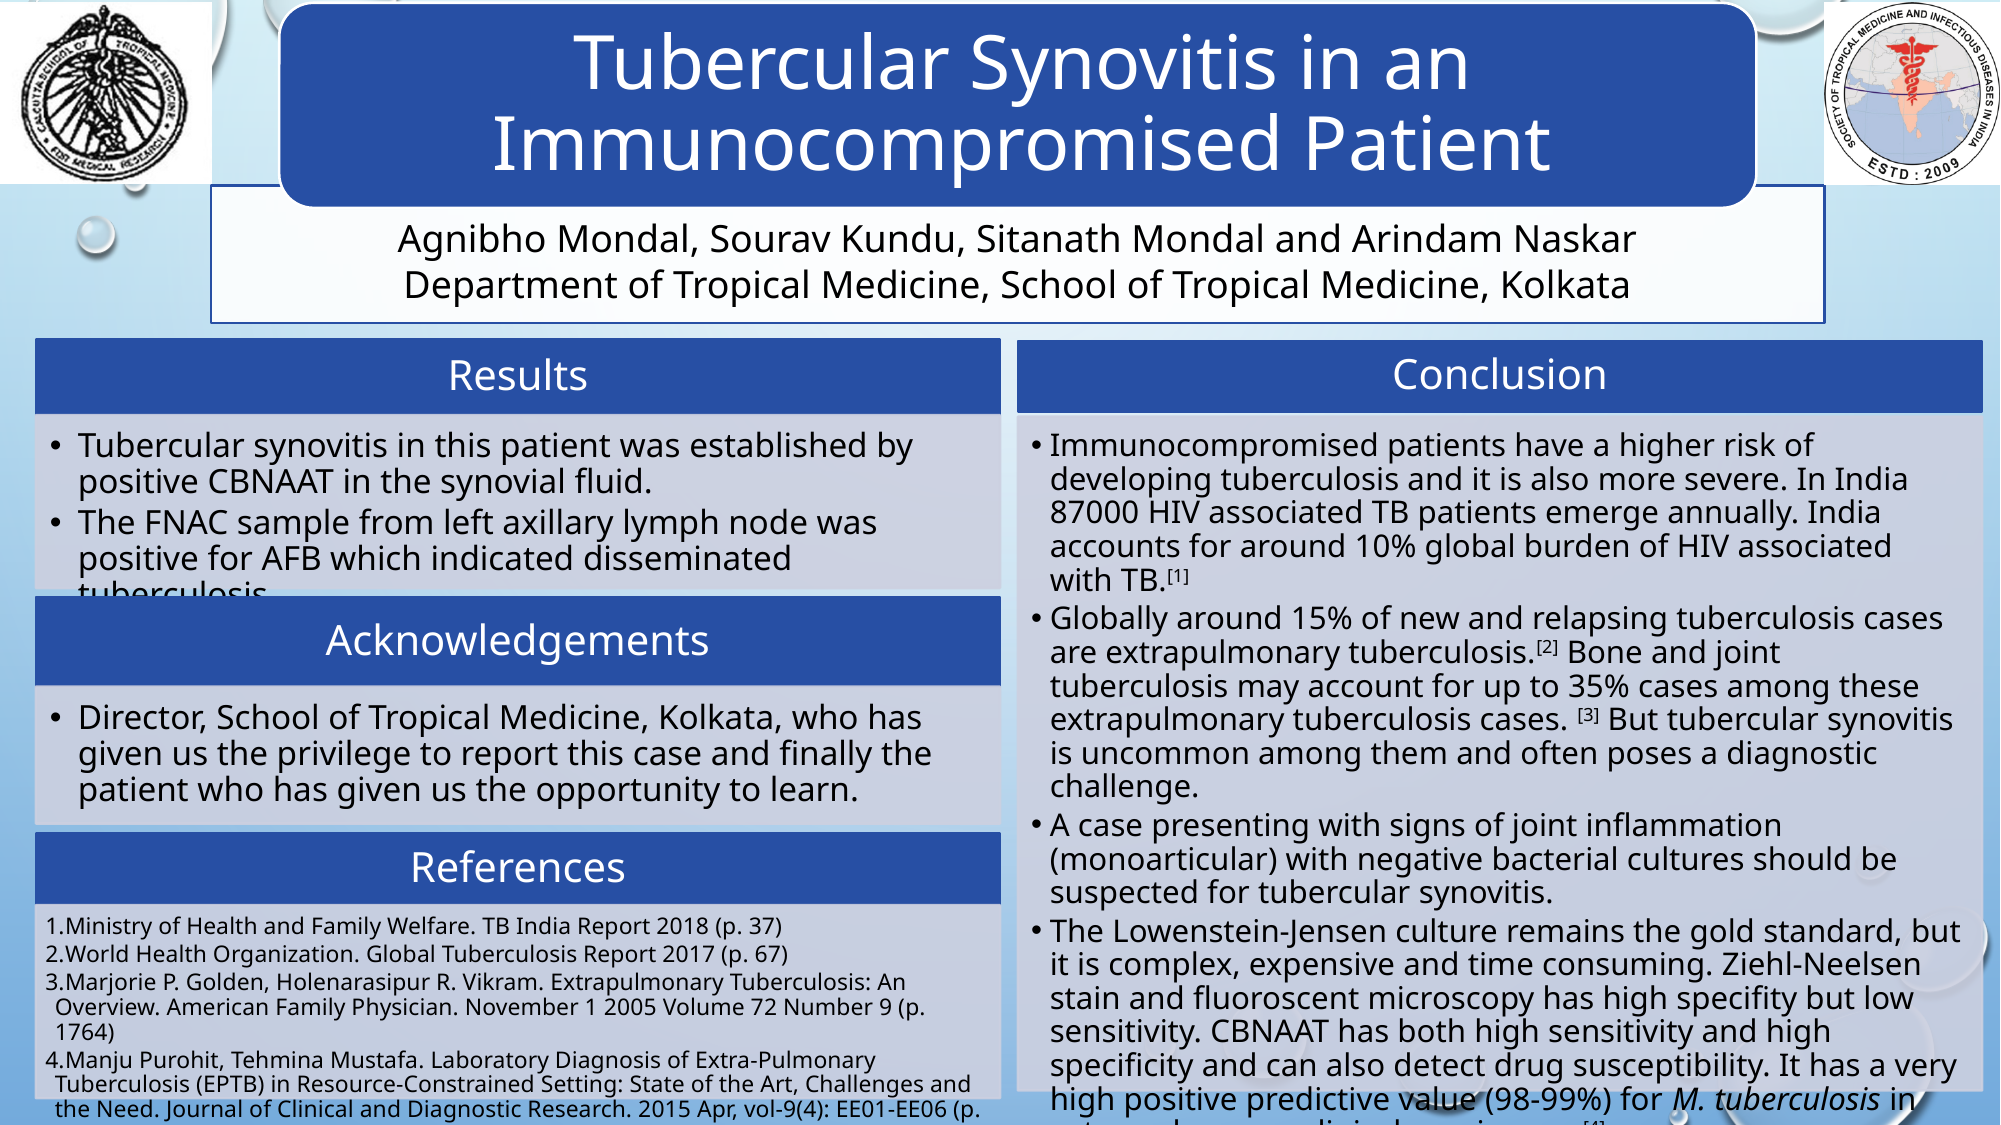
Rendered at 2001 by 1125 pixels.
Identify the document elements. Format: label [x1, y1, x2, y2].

picture [0, 0, 2000, 1125]
text_box [35, 339, 1001, 589]
text_box [35, 594, 1001, 826]
text_box [210, 2, 1825, 474]
text_box [1017, 339, 1983, 1110]
text_box [35, 831, 1001, 1100]
